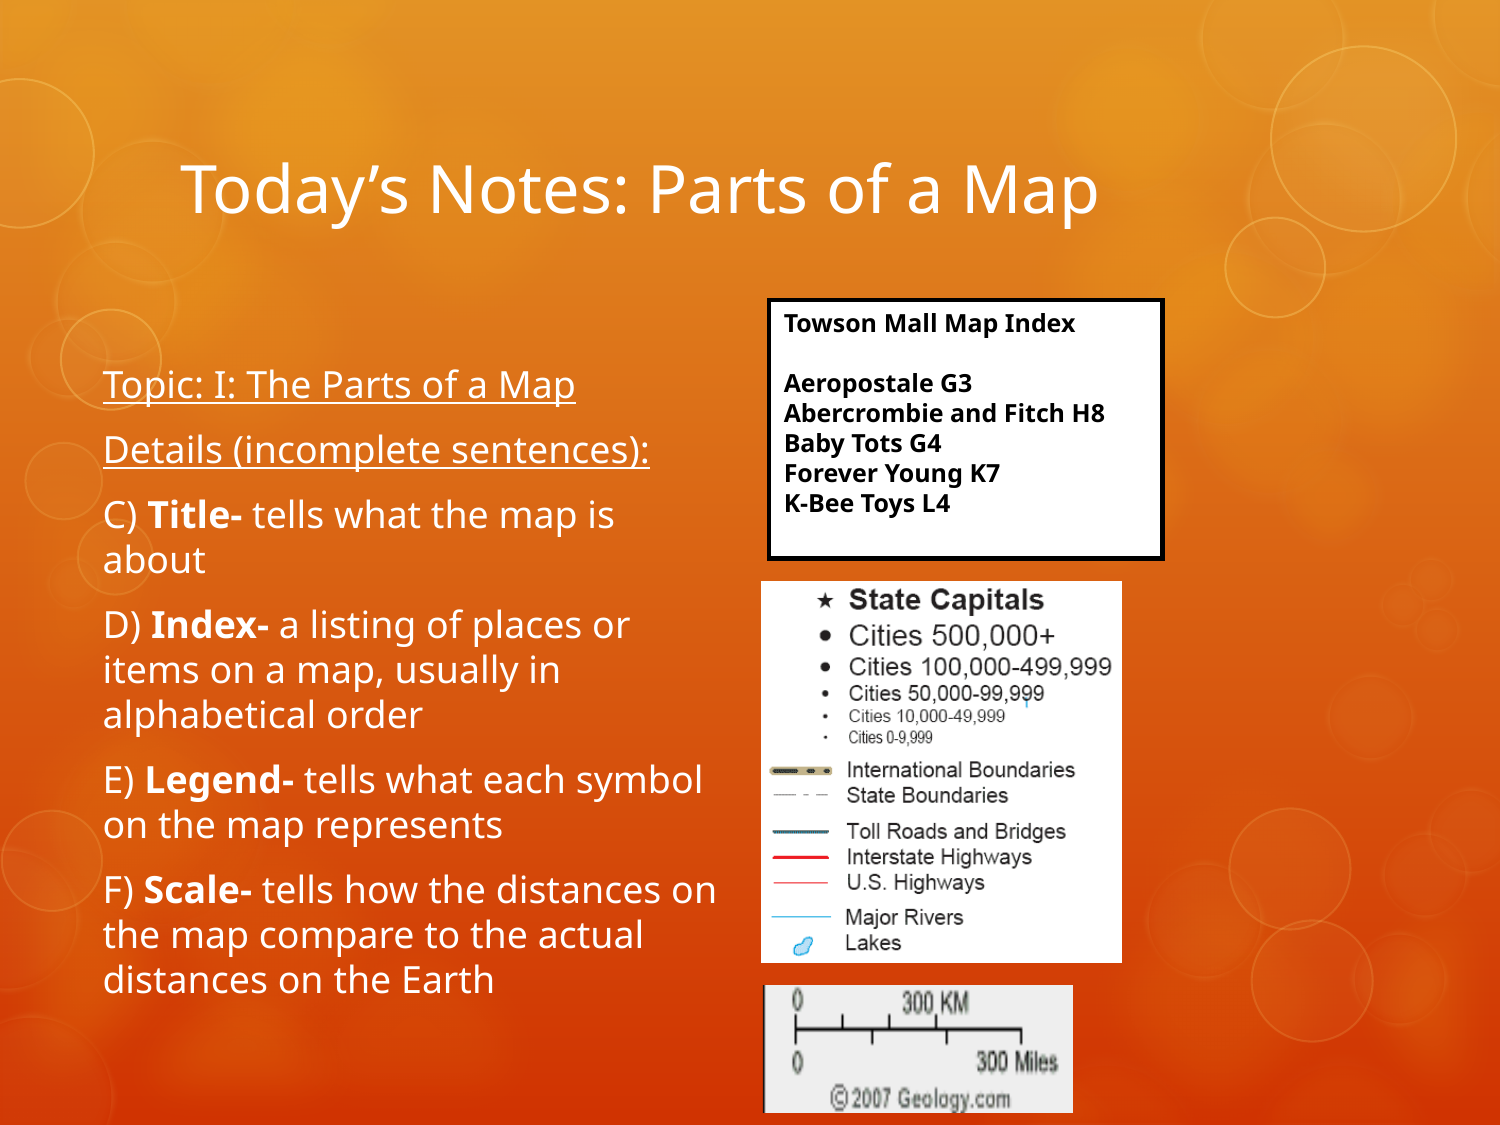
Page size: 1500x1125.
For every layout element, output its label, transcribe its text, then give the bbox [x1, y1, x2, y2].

picture [760, 580, 1122, 964]
list Topic: I: The Parts of a Map Details (incomplete sentences): C) Title- tells what the map is about D) Index- a listing of places or items on a map, usually in alphabetical order E) Legend- tells what each symbol on the map represents F) Scale- tells how the distances on the map compare to the actual distances on the Earth [87, 237, 736, 1125]
text_box Towson Mall Map Index Aeropostale G3 Abercrombie and Fitch H8 Baby Tots G4 Forever Young K7 K-Bee Toys L4 [768, 299, 1163, 559]
title Today’s Notes: Parts of a Map [165, 110, 1334, 263]
picture [762, 984, 1074, 1113]
